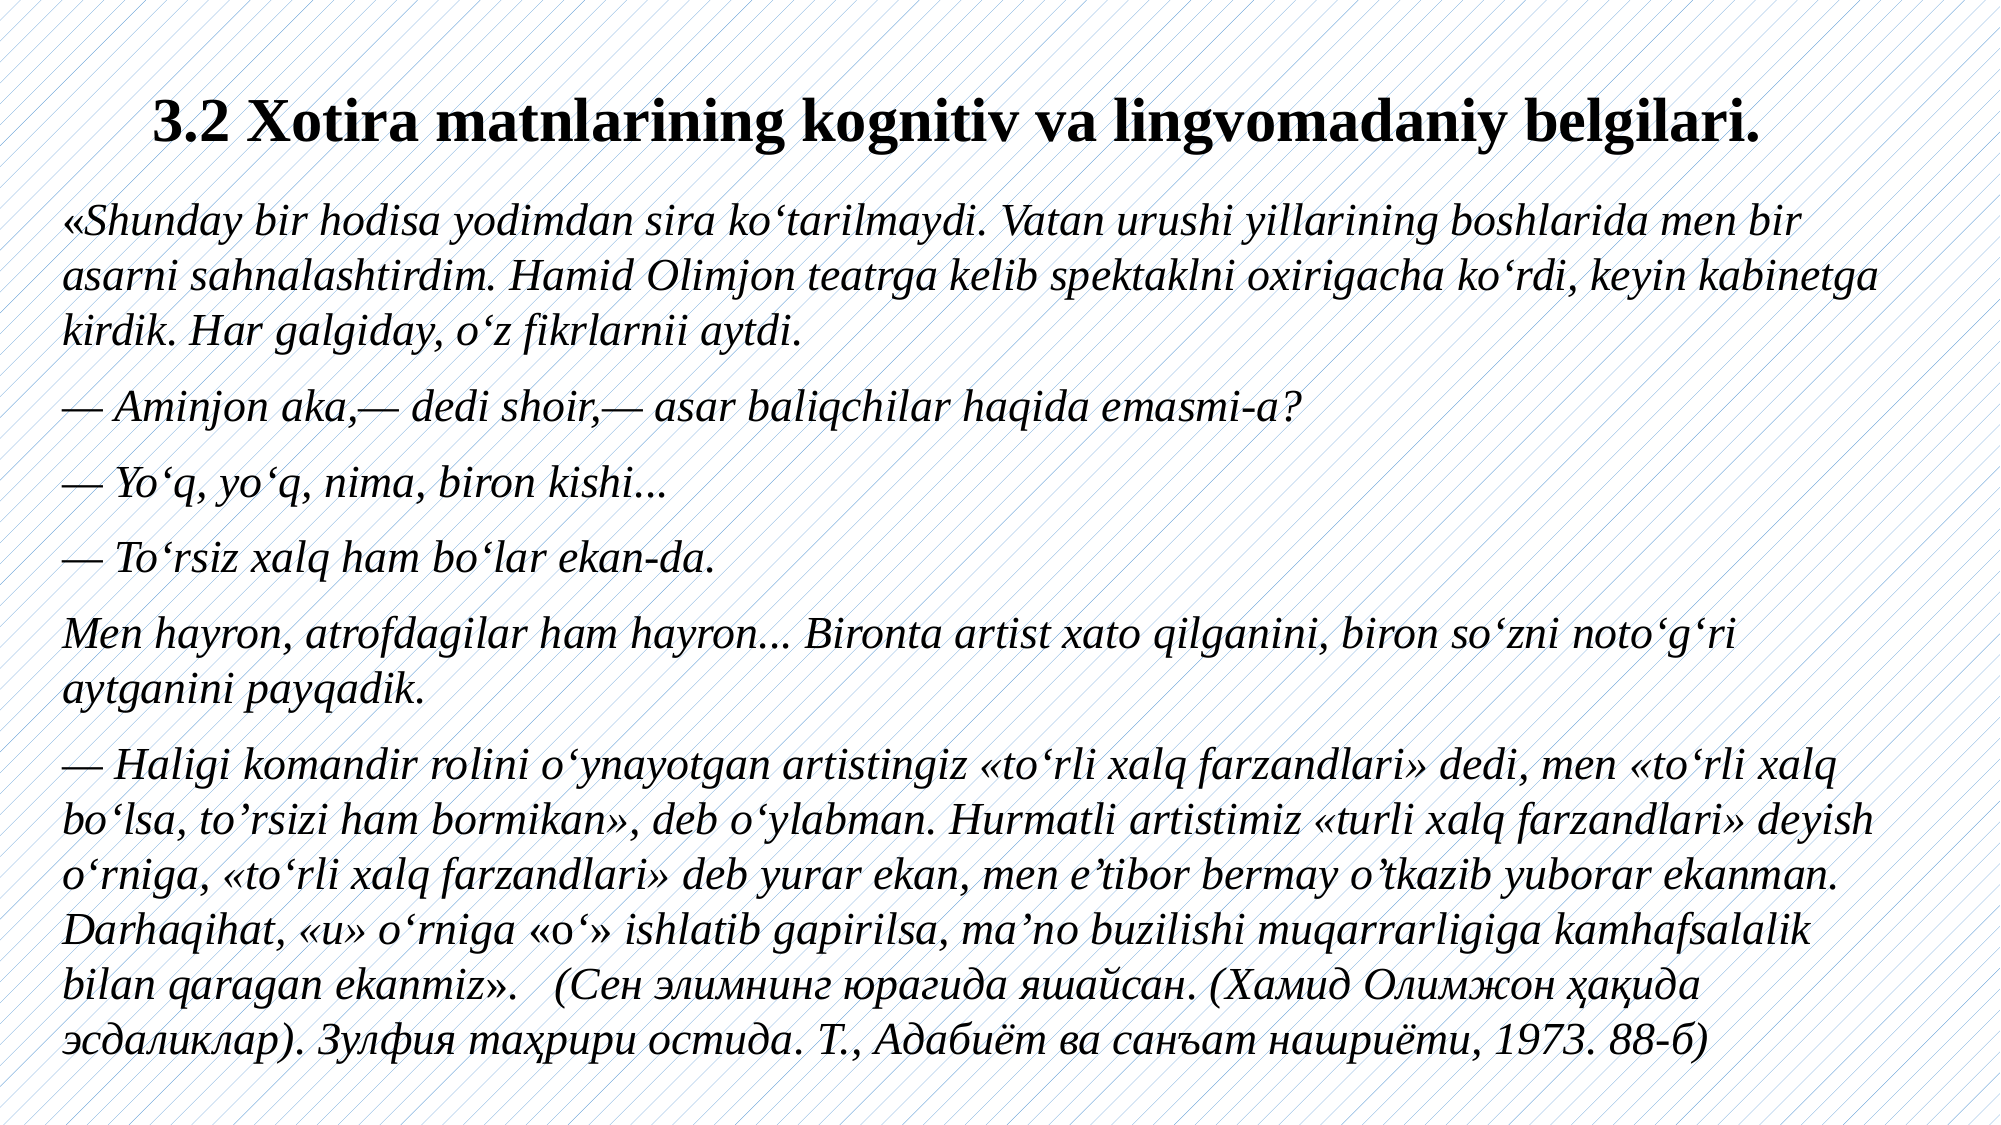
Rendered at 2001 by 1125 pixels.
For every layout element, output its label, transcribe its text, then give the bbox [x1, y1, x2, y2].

title 3.2 Xotira matnlarining kognitiv va lingvomadaniy belgilari. [137, 59, 1863, 182]
list «Shunday bir hodisa yodimdan sira ko‘tarilmaydi. Vatan urushi yillarining boshlarida men bir asarni sahnalashtirdim. Hamid Olimjon teatrga kelib spektaklni oxirigacha ko‘rdi, keyin kabinetga kirdik. Har galgiday, o‘z fikrlarnii aytdi. — Aminjon aka,— dedi shoir,— asar baliqchilar haqida emasmi-a? — Yo‘q, yo‘q, nima, biron kishi... — To‘rsiz xalq ham bo‘lar ekan-da. Men hayron, atrofdagilar ham hayron... Bironta artist xato qilganini, biron so‘zni noto‘g‘ri aytganini payqadik. — Haligi komandir rolini o‘ynayotgan artistingiz «to‘rli xalq farzandlari» dedi, men «to‘rli xalq bo‘lsa, to’rsizi ham bormikan», deb o‘ylabman. Hurmatli artistimiz «turli xalq farzandlari» deyish o‘rniga, «to‘rli xalq farzandlari» deb yurar ekan, men e’tibor bermay o’tkazib yuborar ekanman. Darhaqihat, «u» o‘rniga «o‘» ishlatib gapirilsa, ma’no buzilishi muqarrarligiga kamhafsalalik bilan qaragan ekanmiz». (Сен элимнинг юрагида яшайсан. (Хамид Олимжон ҳақида эсдаликлар). Зулфия таҳрири остида. Т., Адабиёт ва санъат нашриёти, 1973. 88-б) [47, 182, 1929, 1093]
